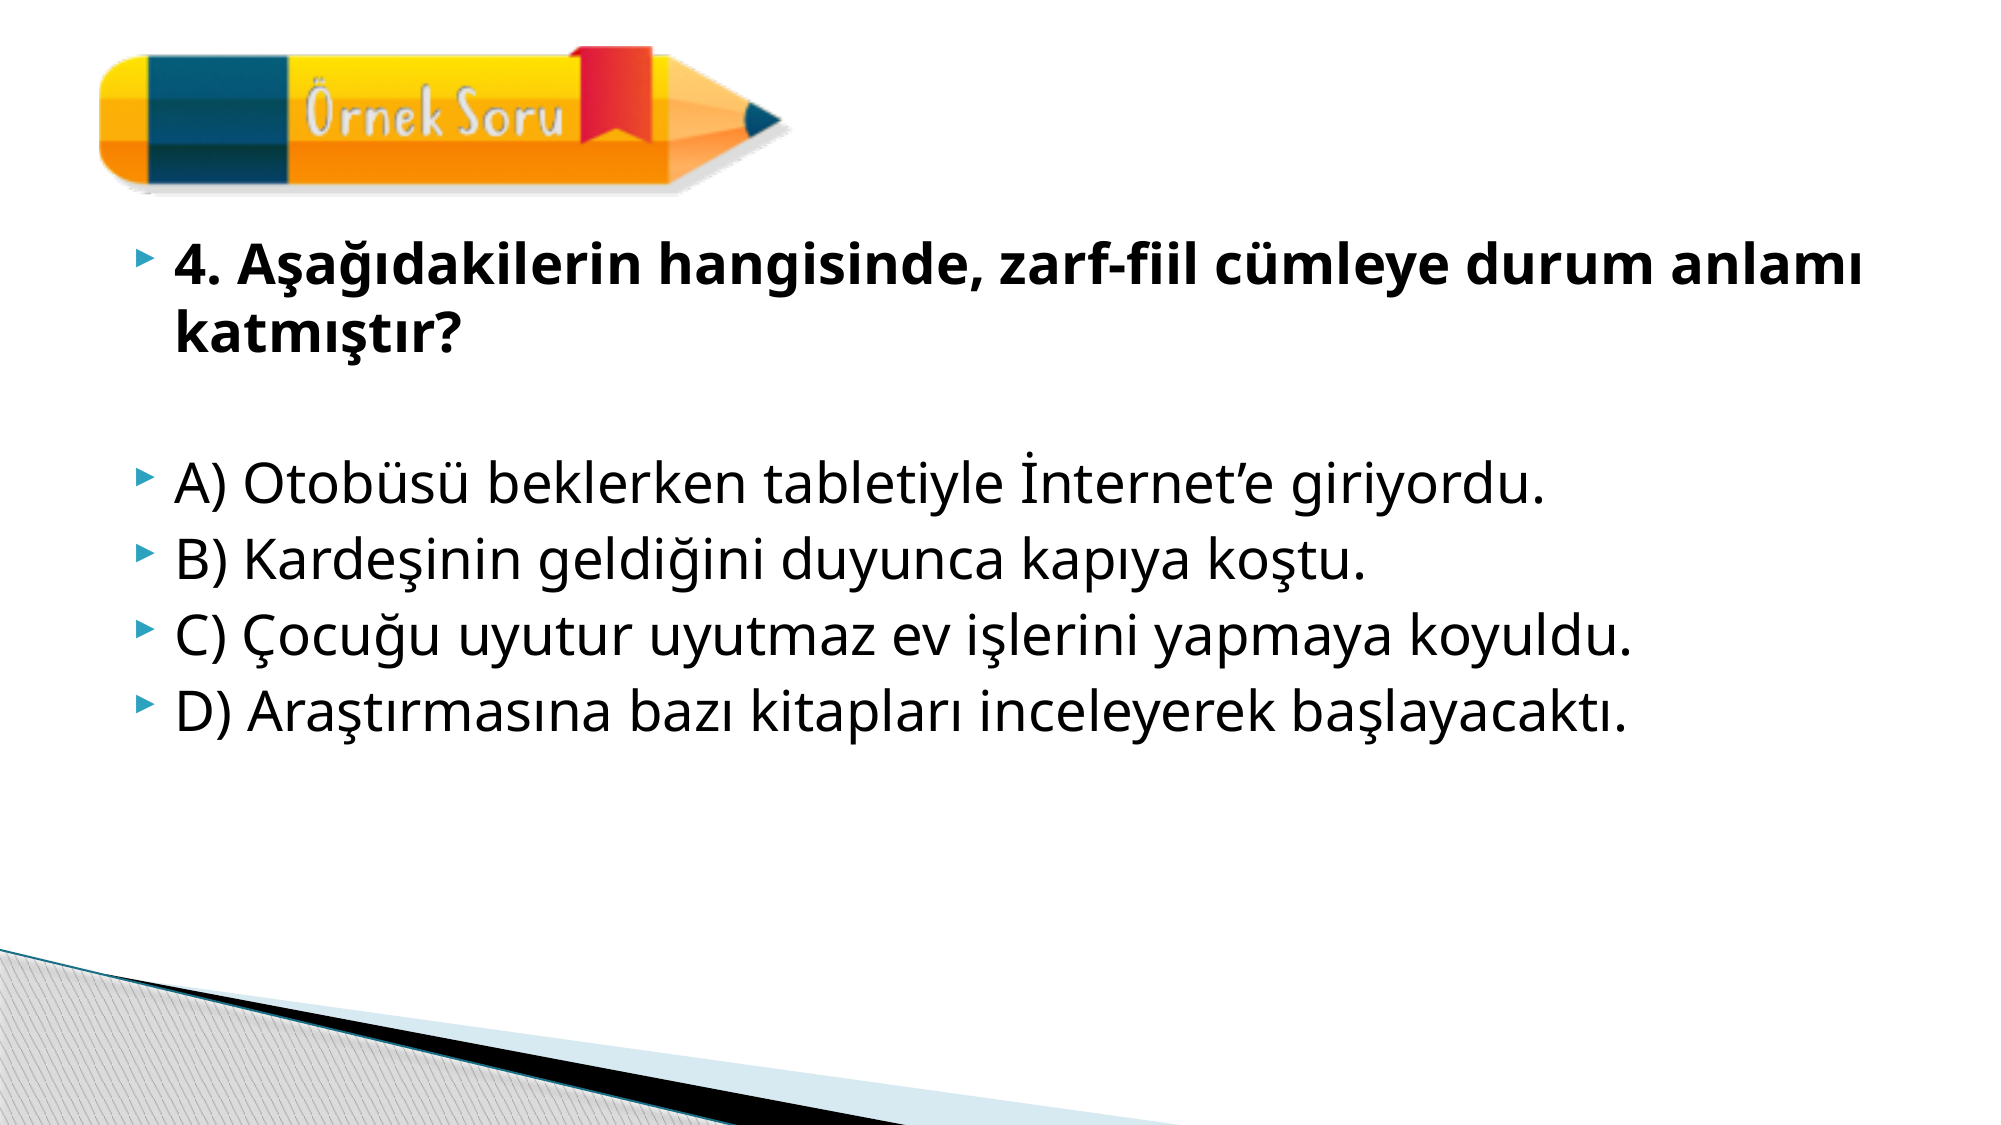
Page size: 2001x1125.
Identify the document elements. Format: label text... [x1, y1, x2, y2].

list 4. Aşağıdakilerin hangisinde, zarf-fiil cümleye durum anlamı katmıştır? A) Otobüsü beklerken tabletiyle İnternet’e giriyordu. B) Kardeşinin geldiğini duyunca kapıya koştu. C) Çocuğu uyutur uyutmaz ev işlerini yapmaya koyuldu. D) Araştırmasına bazı kitapları inceleyerek başlayacaktı. [99, 221, 1900, 986]
picture [99, 46, 794, 199]
